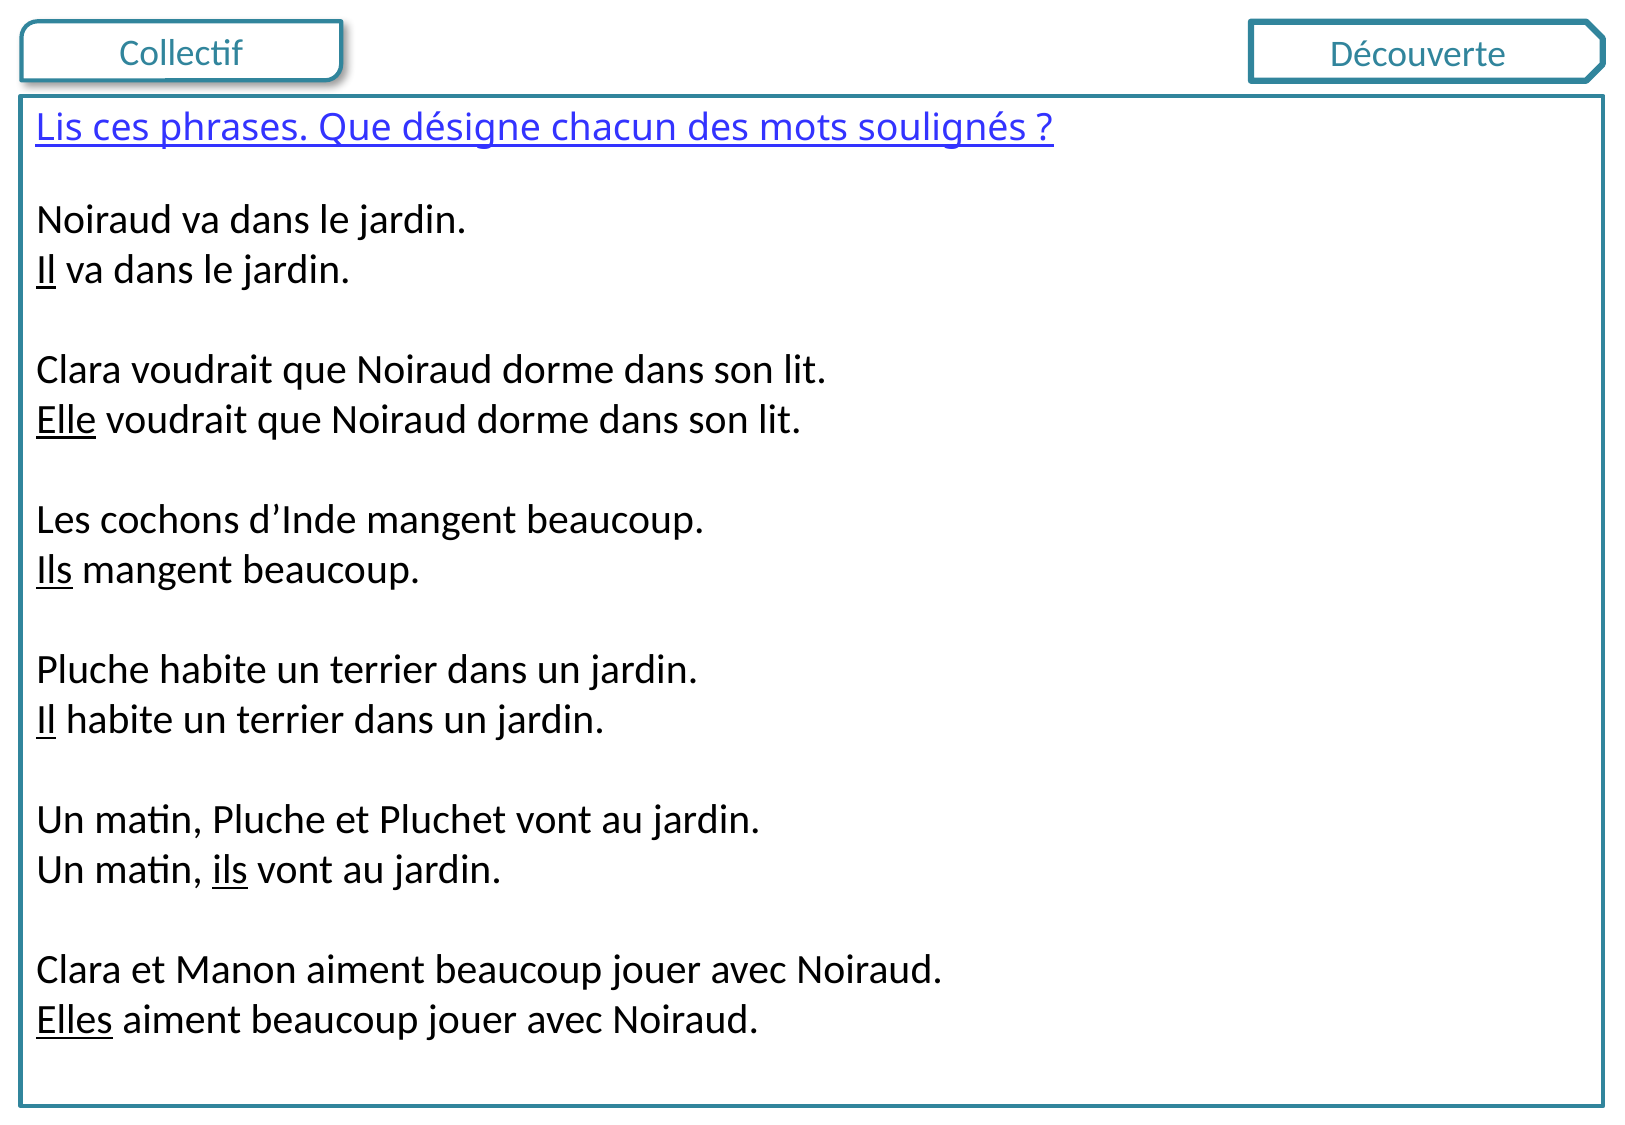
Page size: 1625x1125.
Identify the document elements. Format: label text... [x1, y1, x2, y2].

list Noiraud va dans le jardin. Il va dans le jardin. Clara voudrait que Noiraud dorme dans son lit. Elle voudrait que Noiraud dorme dans son lit. Les cochons d’Inde mangent beaucoup. Ils mangent beaucoup. Pluche habite un terrier dans un jardin. Il habite un terrier dans un jardin. Un matin, Pluche et Pluchet vont au jardin. Un matin, ils vont au jardin. Clara et Manon aiment beaucoup jouer avec Noiraud. Elles aiment beaucoup jouer avec Noiraud. [21, 184, 1604, 1106]
list Lis ces phrases. Que désigne chacun des mots soulignés ? [18, 94, 1605, 1108]
list Découverte [1251, 21, 1585, 81]
